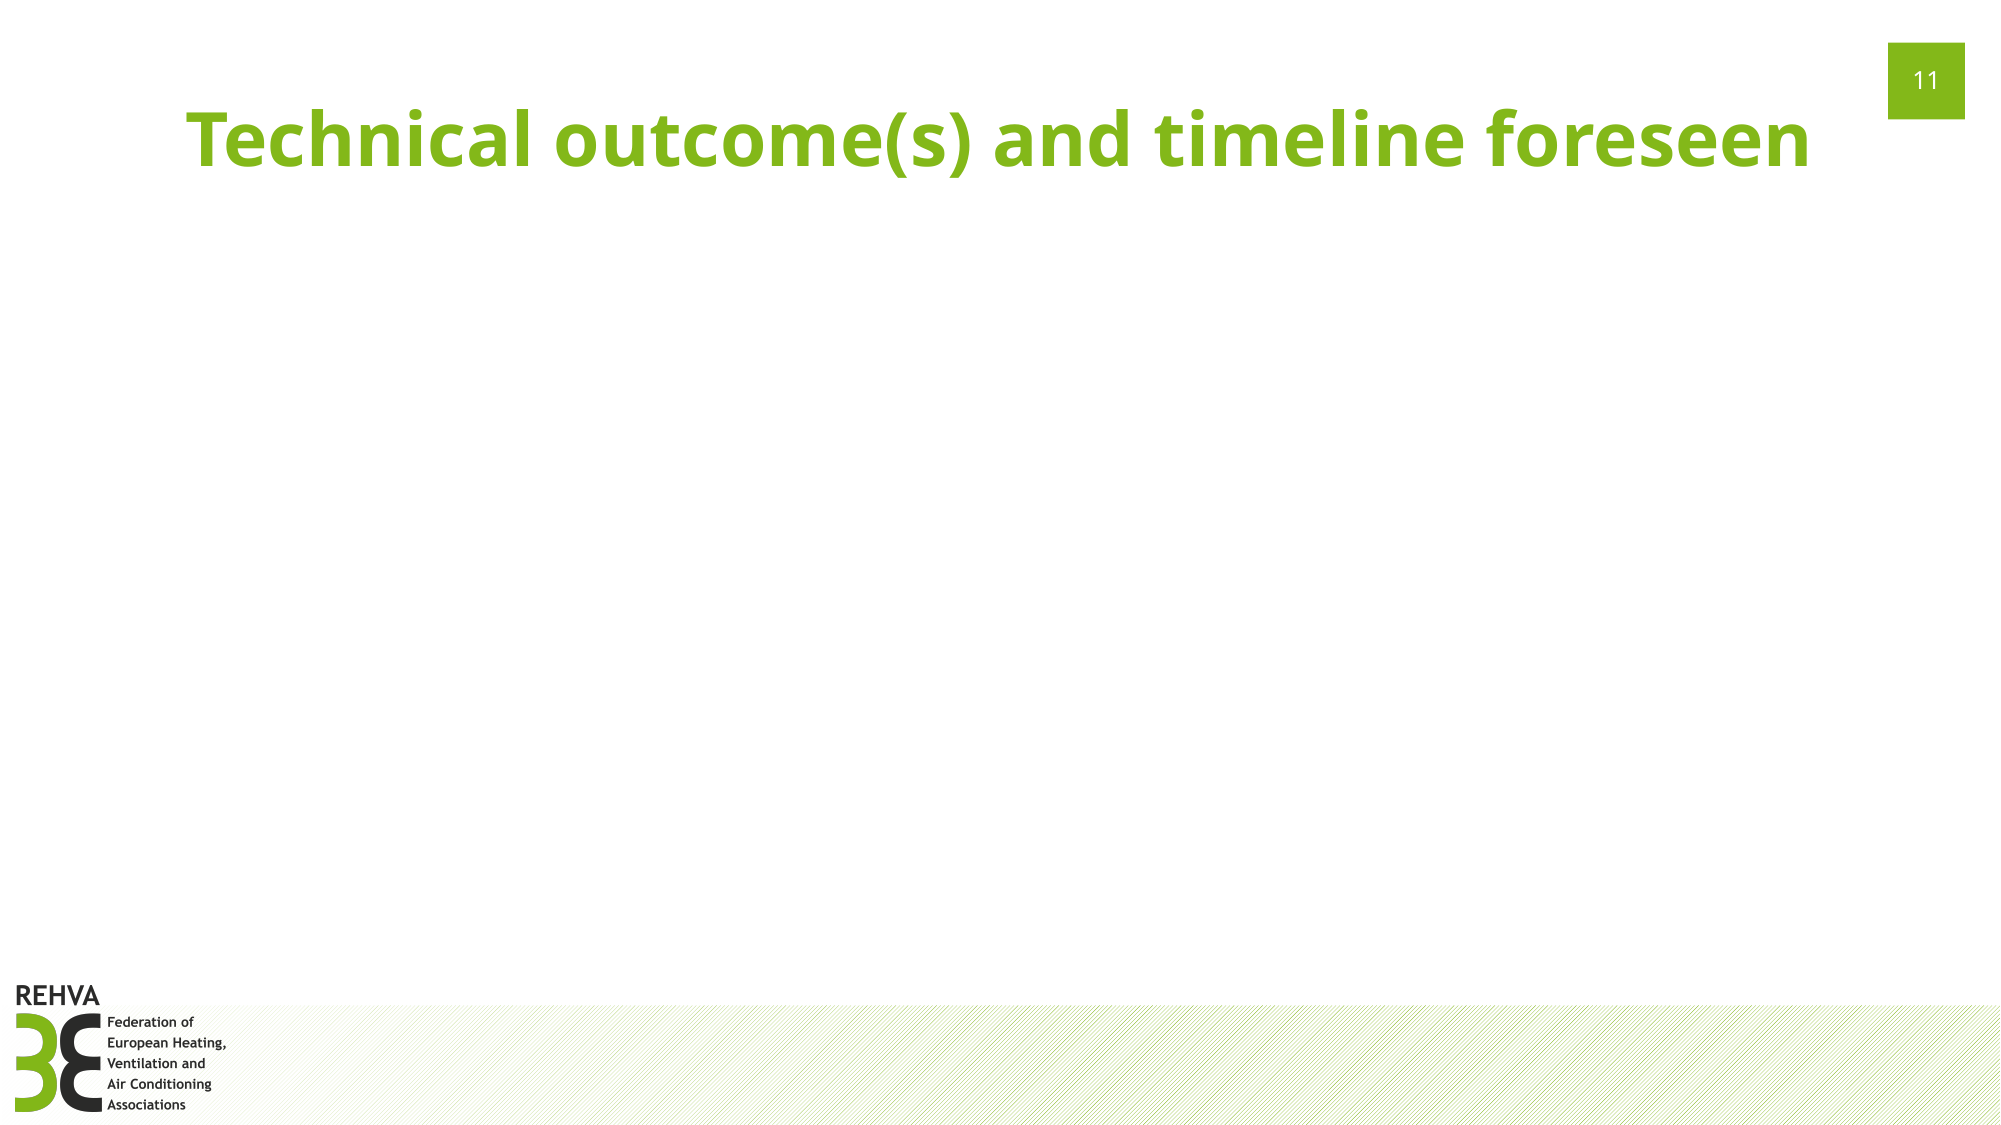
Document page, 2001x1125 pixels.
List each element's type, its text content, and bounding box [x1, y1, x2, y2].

title Technical outcome(s) and timeline foreseen [150, 42, 1850, 231]
footer [344, 1042, 1850, 1083]
picture [15, 985, 227, 1112]
